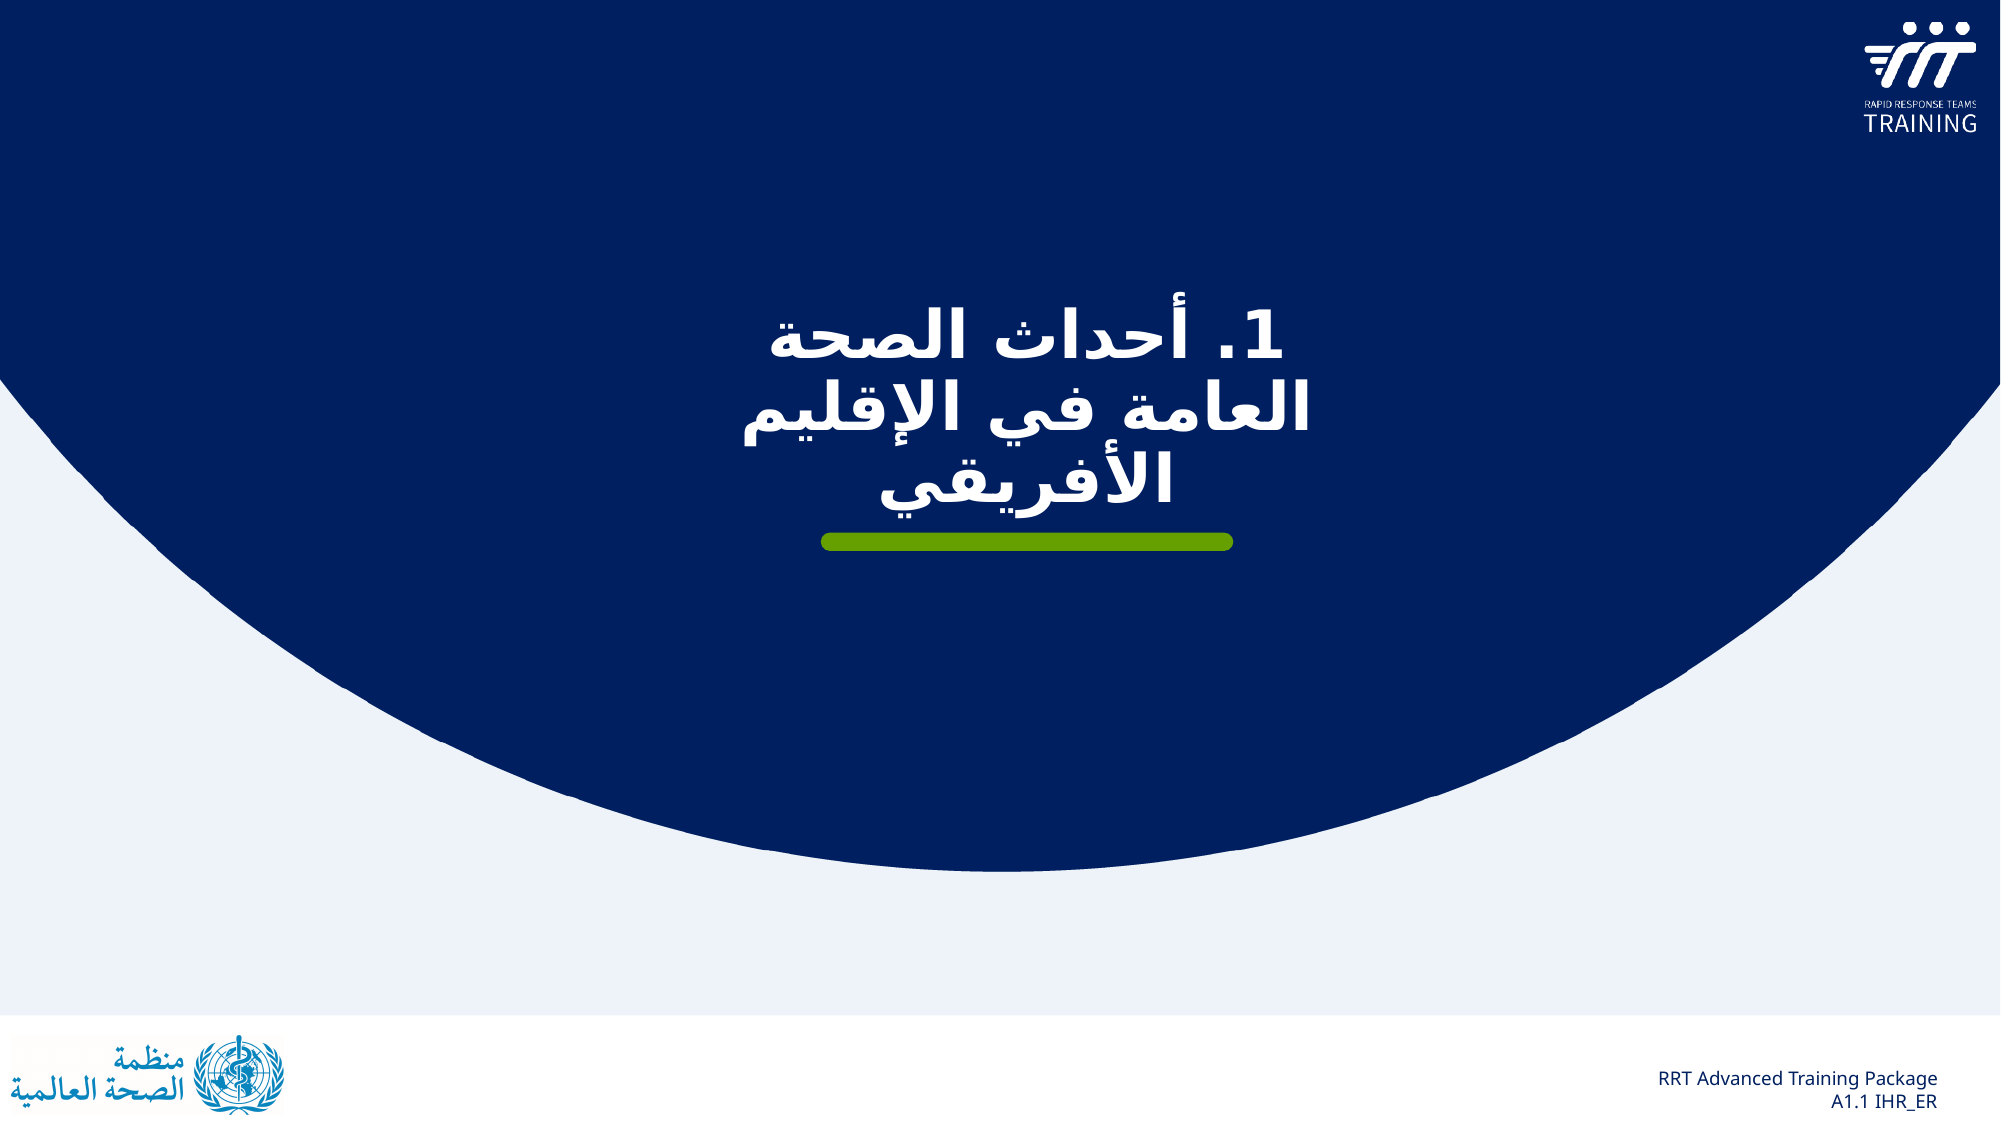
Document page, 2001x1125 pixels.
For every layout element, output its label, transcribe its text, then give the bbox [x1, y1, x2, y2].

list 1. أحداث الصحة العامة في الإقليم الأفريقي [664, 255, 1390, 563]
picture [241, 1050, 247, 1059]
picture [11, 1035, 284, 1115]
picture [0, 0, 2001, 904]
